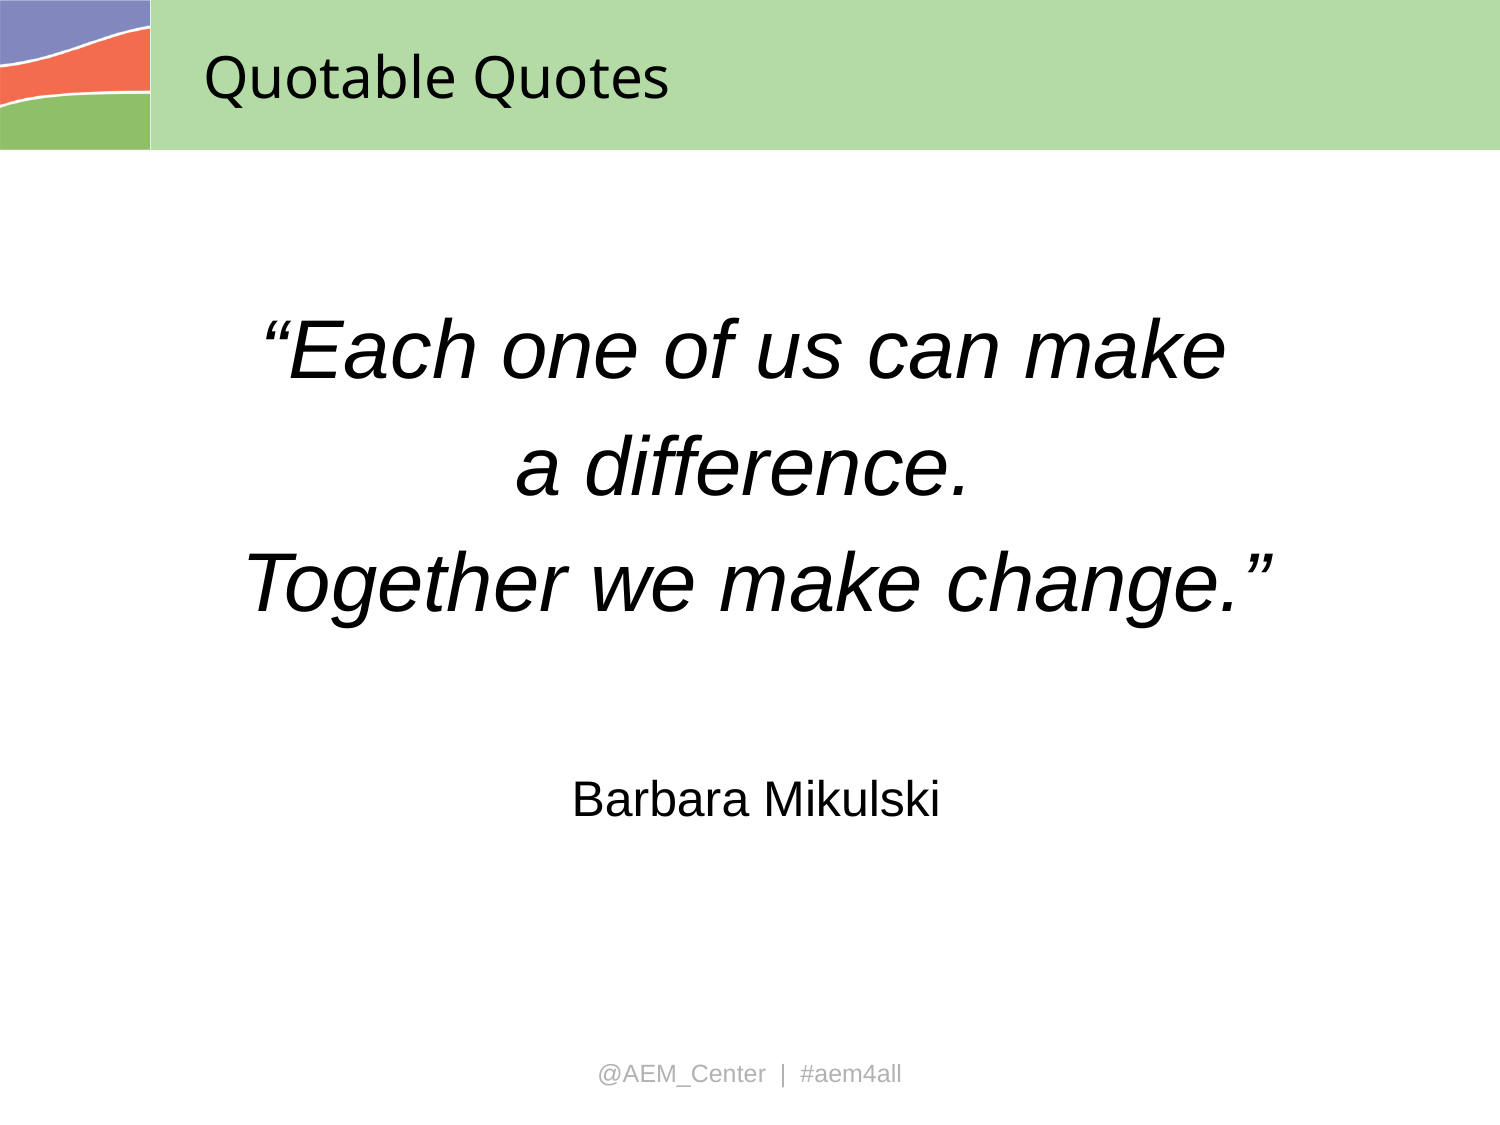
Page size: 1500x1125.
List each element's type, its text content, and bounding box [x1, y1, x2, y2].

list “Each one of us can make a difference. Together we make change.” Barbara Mikulski [37, 287, 1476, 888]
title Quotable Quotes [150, 0, 1500, 151]
picture [0, 0, 150, 150]
footer @AEM_Center | #aem4all [75, 1042, 1425, 1103]
